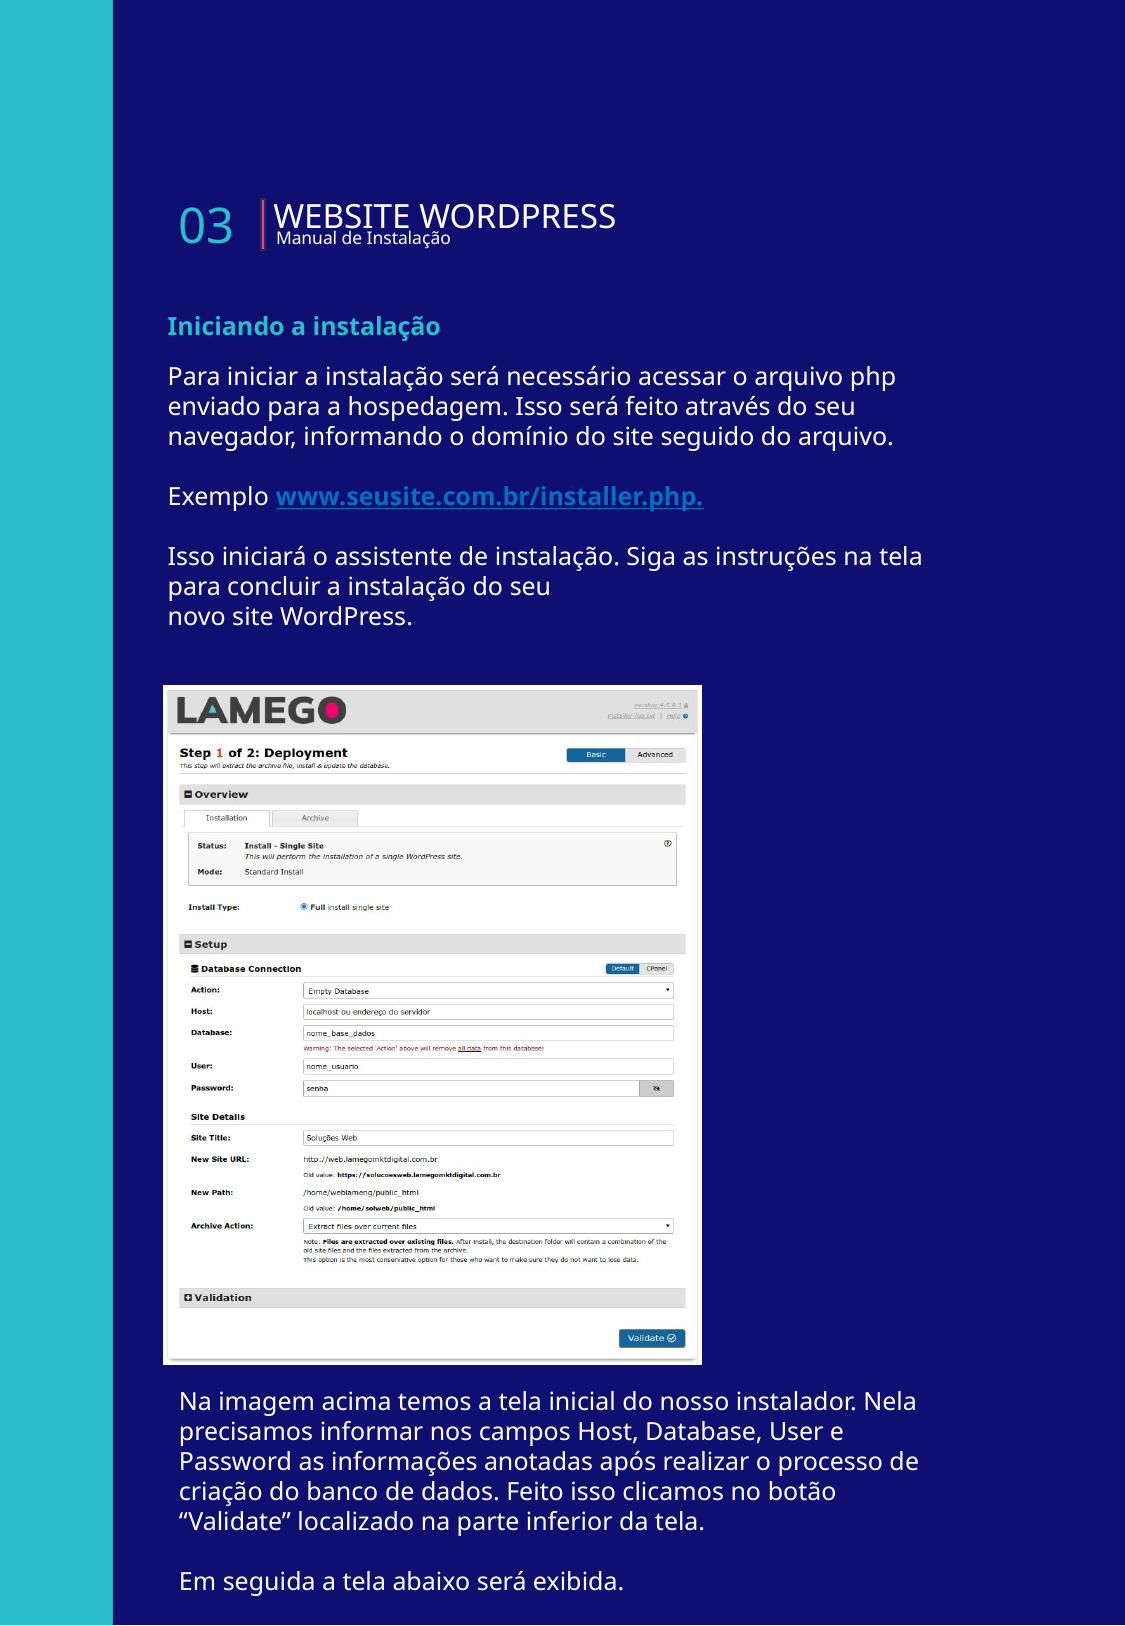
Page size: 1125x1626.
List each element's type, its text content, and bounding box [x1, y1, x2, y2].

text_box Para iniciar a instalação será necessário acessar o arquivo php enviado para a hospedagem. Isso será feito através do seu navegador, informando o domínio do site seguido do arquivo. Exemplo www.seusite.com.br/installer.php. Isso iniciará o assistente de instalação. Siga as instruções na tela para concluir a instalação do seu novo site WordPress. [152, 353, 960, 638]
text_box Na imagem acima temos a tela inicial do nosso instalador. Nela precisamos informar nos campos Host, Database, User e Password as informações anotadas após realizar o processo de criação do banco de dados. Feito isso clicamos no botão “Validate” localizado na parte inferior da tela. Em seguida a tela abaixo será exibida. [164, 1378, 971, 1603]
text_box Manual de Instalação [261, 219, 1068, 256]
text_box Iniciando a instalação [152, 303, 806, 348]
picture [163, 685, 702, 1365]
text_box 03 [163, 187, 262, 262]
text_box [112, 0, 1125, 1625]
text_box WEBSITE WORDPRESS [258, 187, 971, 243]
